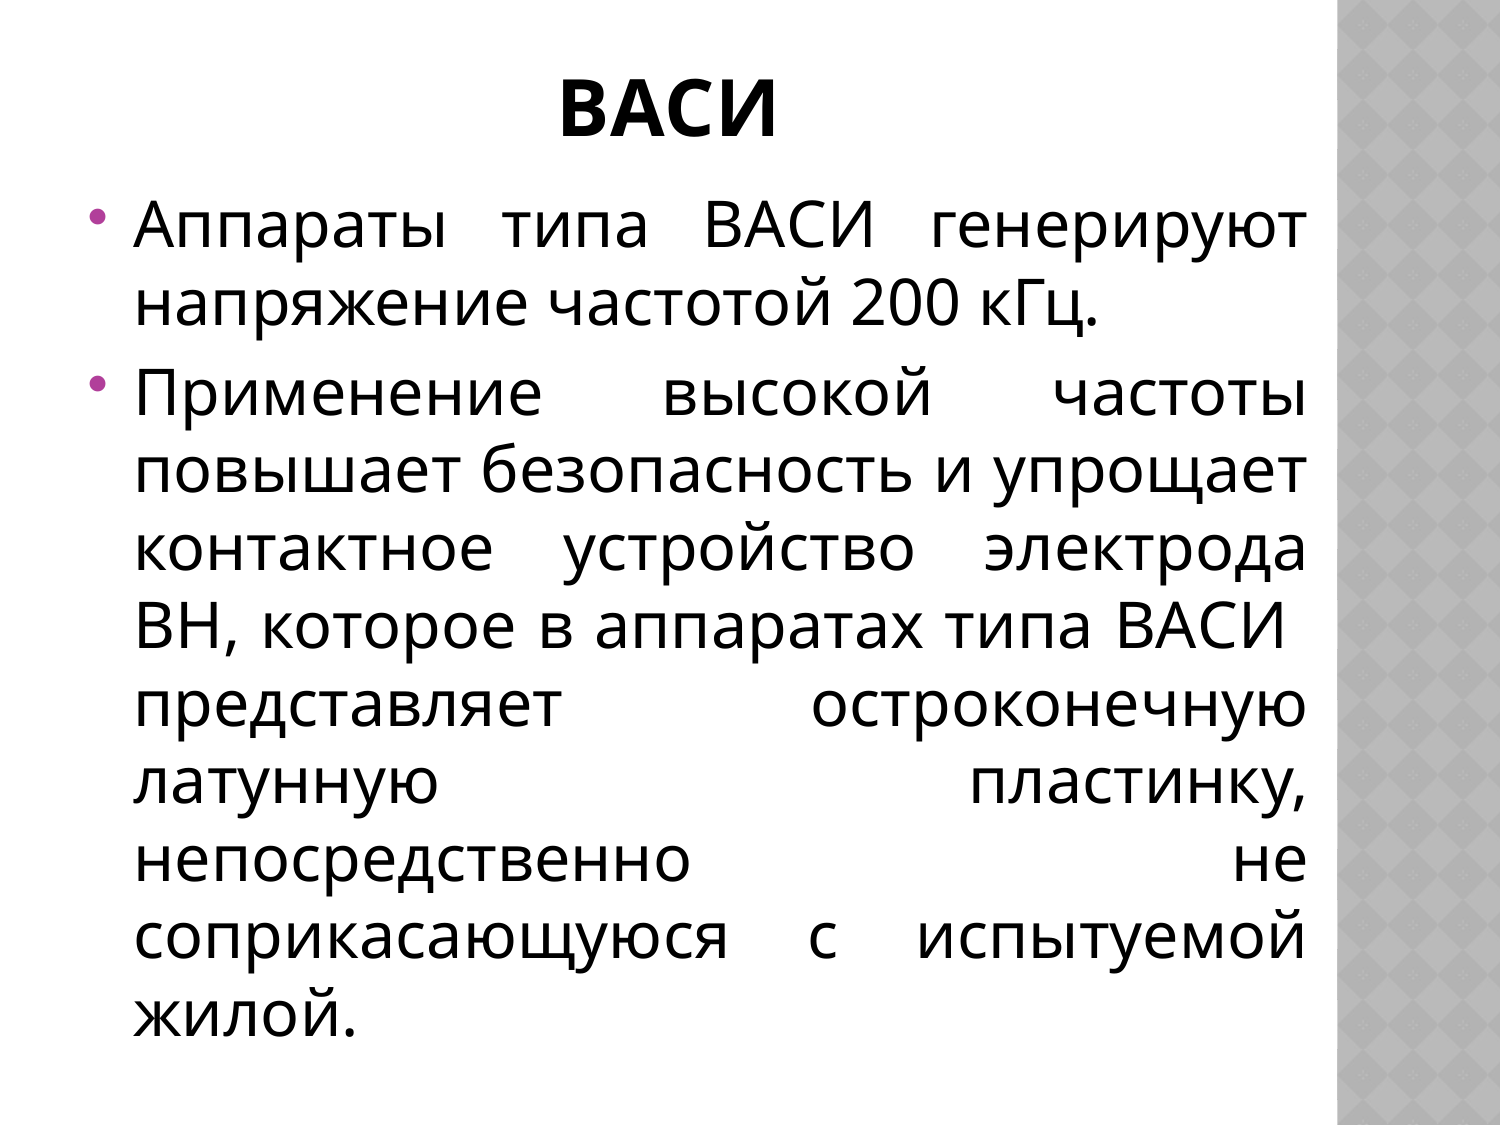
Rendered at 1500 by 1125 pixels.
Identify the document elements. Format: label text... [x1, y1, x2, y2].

list Аппараты типа ВАСИ генерируют напряжение частотой 200 кГц. Применение высокой частоты повышает безопасность и упрощает контактное устройство электрода ВН, которое в аппаратах типа ВАСИ представляет остроконечную латунную пластинку, непосредственно не соприкасающуюся с испытуемой жилой. [75, 175, 1325, 1059]
title васи [75, 52, 1263, 153]
